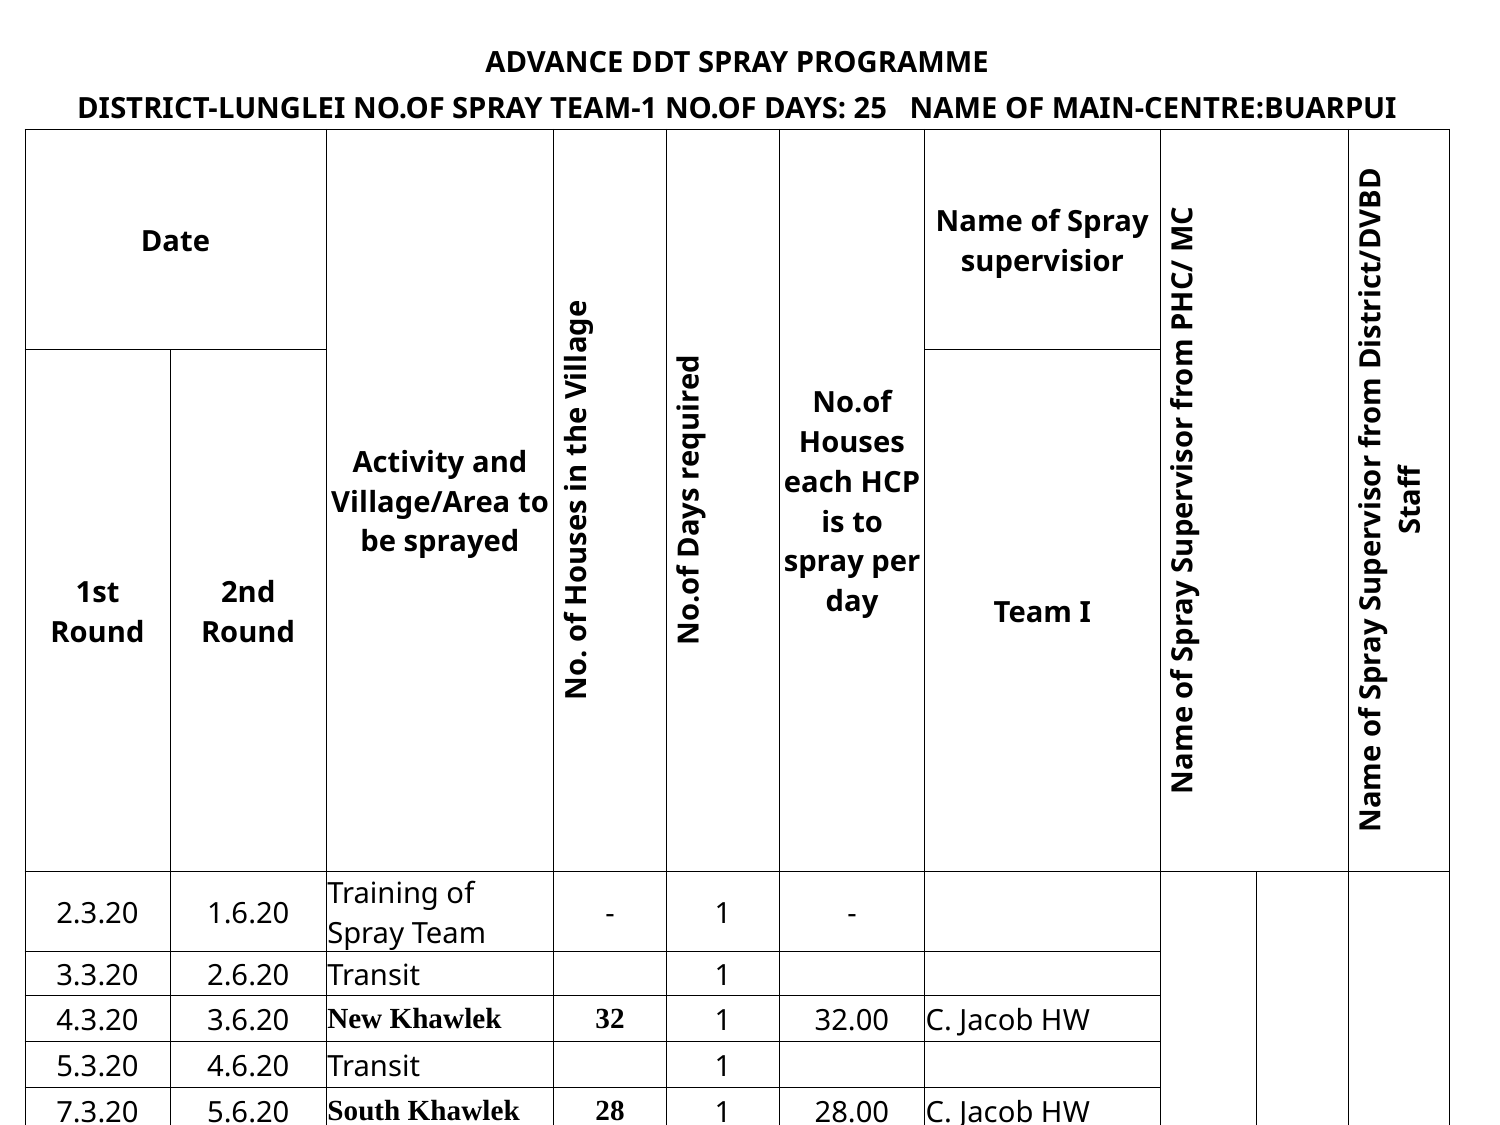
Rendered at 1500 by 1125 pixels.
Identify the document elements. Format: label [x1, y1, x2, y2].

table_cell [1161, 872, 1256, 1125]
table_cell [171, 1088, 326, 1125]
table_cell [327, 130, 553, 871]
table_cell [925, 1042, 1160, 1087]
table_cell [925, 350, 1160, 871]
table_cell [327, 1042, 553, 1087]
table_cell [171, 952, 326, 995]
table_cell [26, 996, 170, 1041]
table_cell [554, 872, 666, 951]
table_cell [554, 952, 666, 995]
table_cell [925, 1088, 1160, 1125]
table_cell [25, 83, 1450, 129]
table_cell [171, 1042, 326, 1087]
table_cell [1161, 130, 1348, 871]
table_cell [554, 996, 666, 1041]
table_cell [26, 130, 326, 349]
table_cell [26, 872, 170, 951]
table_cell [1349, 872, 1449, 1125]
table_cell [780, 130, 924, 871]
table_cell [925, 872, 1160, 951]
table_cell [780, 1042, 924, 1087]
table_cell [554, 130, 666, 871]
table_header [25, 38, 1450, 83]
table_cell [327, 952, 553, 995]
table_cell [26, 350, 170, 871]
table_cell [780, 952, 924, 995]
table_cell [925, 952, 1160, 995]
table_cell [667, 872, 779, 951]
table_cell [780, 996, 924, 1041]
table_cell [327, 872, 553, 951]
table_cell [1257, 872, 1348, 1125]
table_cell [171, 996, 326, 1041]
table_cell [327, 996, 553, 1041]
table_cell [667, 952, 779, 995]
table_cell [667, 130, 779, 871]
table_cell [26, 1042, 170, 1087]
table_cell [26, 952, 170, 995]
table_cell [667, 996, 779, 1041]
table_cell [667, 1042, 779, 1087]
table_cell [667, 1088, 779, 1125]
table_cell [171, 350, 326, 871]
table_cell [26, 1088, 170, 1125]
table_cell [780, 1088, 924, 1125]
table_cell [925, 996, 1160, 1041]
table_cell [554, 1042, 666, 1087]
table_cell [780, 872, 924, 951]
table_cell [554, 1088, 666, 1125]
table_cell [925, 130, 1160, 349]
table_cell [1349, 130, 1449, 871]
table_cell [171, 872, 326, 951]
table_cell [327, 1088, 553, 1125]
